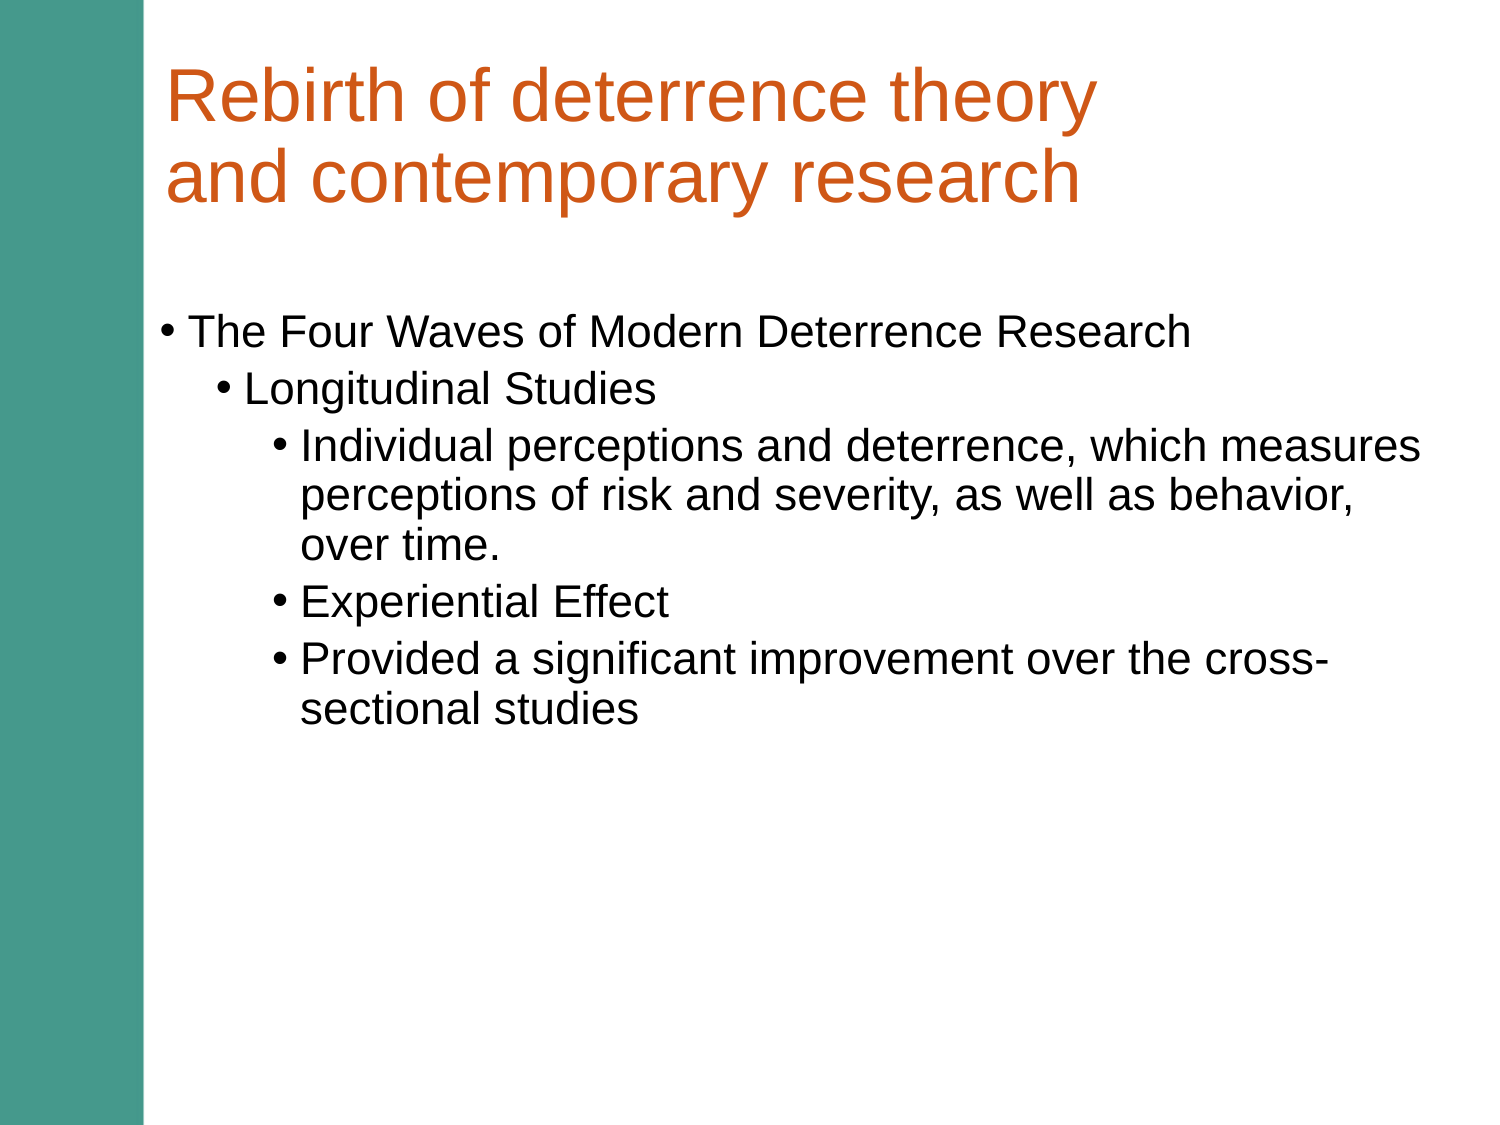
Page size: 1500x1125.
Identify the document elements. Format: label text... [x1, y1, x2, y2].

list The Four Waves of Modern Deterrence Research Longitudinal Studies Individual perceptions and deterrence, which measures perceptions of risk and severity, as well as behavior, over time. Experiential Effect Provided a significant improvement over the cross-sectional studies [144, 299, 1439, 1014]
picture [0, 0, 1500, 1125]
title Rebirth of deterrence theory and contemporary research [150, 50, 1397, 225]
